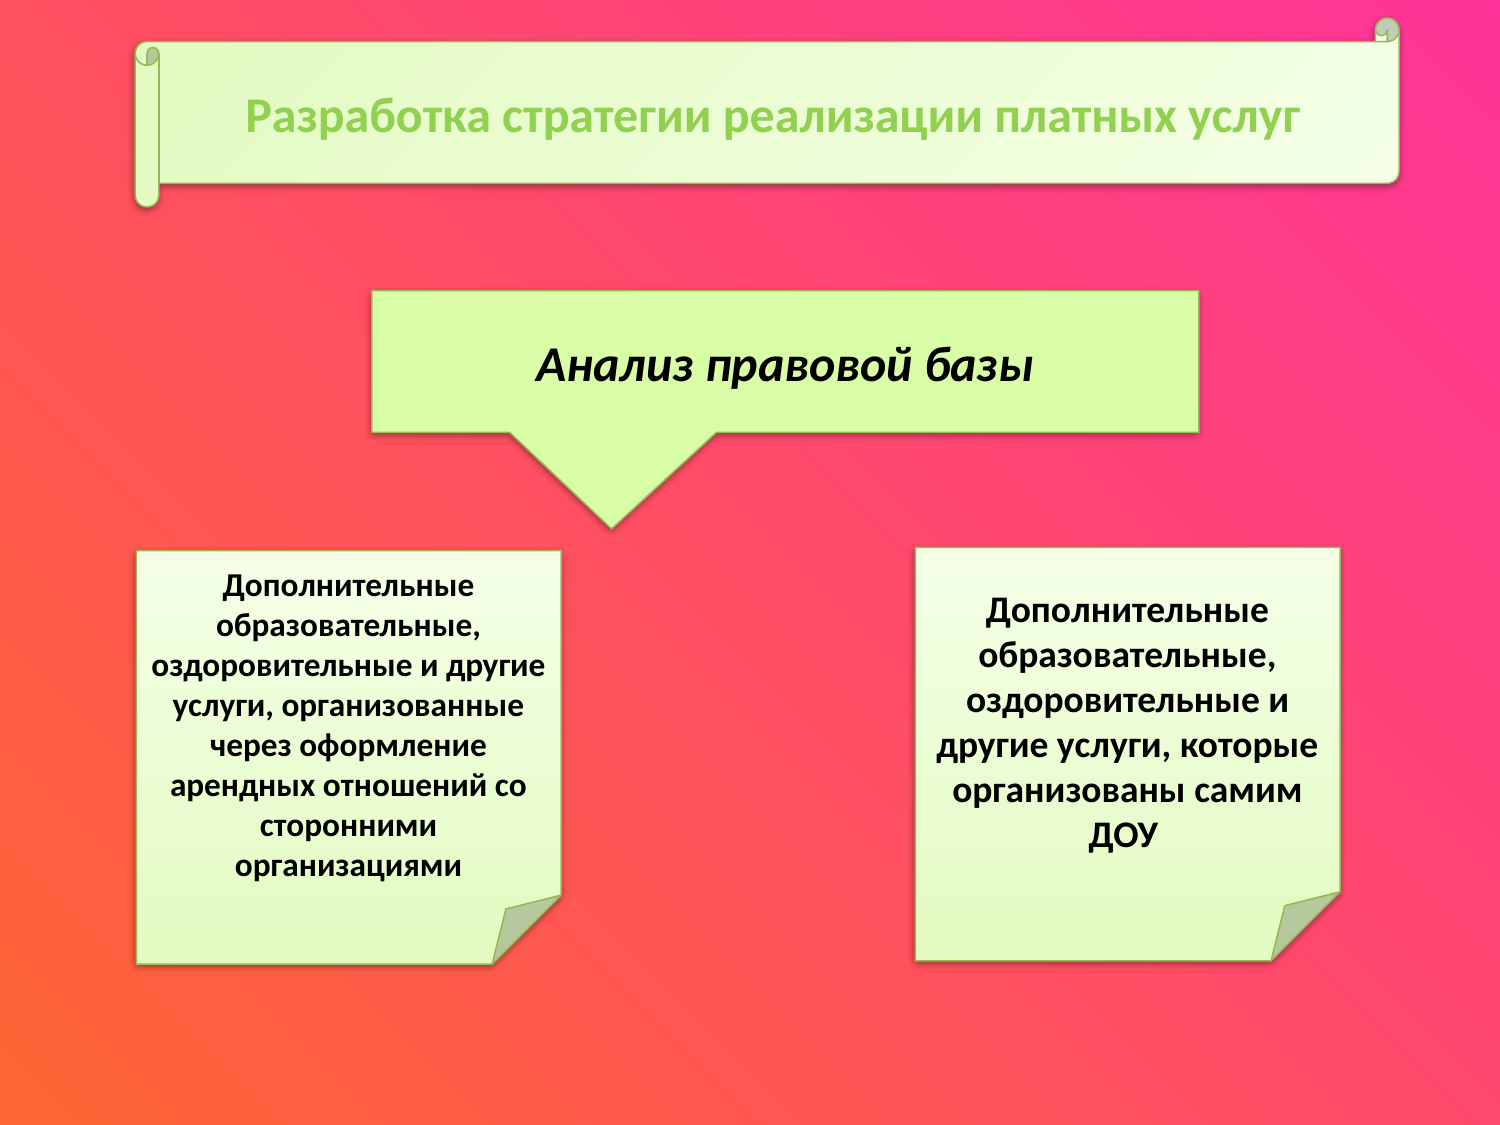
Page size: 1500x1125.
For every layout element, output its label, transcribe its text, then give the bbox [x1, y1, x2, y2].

text_box Разработка стратегии реализации платных услуг [134, 17, 1400, 208]
text_box Дополнительные образовательные, оздоровительные и другие услуги, которые организованы самим ДОУ [914, 546, 1341, 962]
text_box Дополнительные образовательные, оздоровительные и другие услуги, организованные через оформление арендных отношений со сторонними организациями [135, 549, 562, 965]
text_box Анализ правовой базы [371, 289, 1200, 530]
